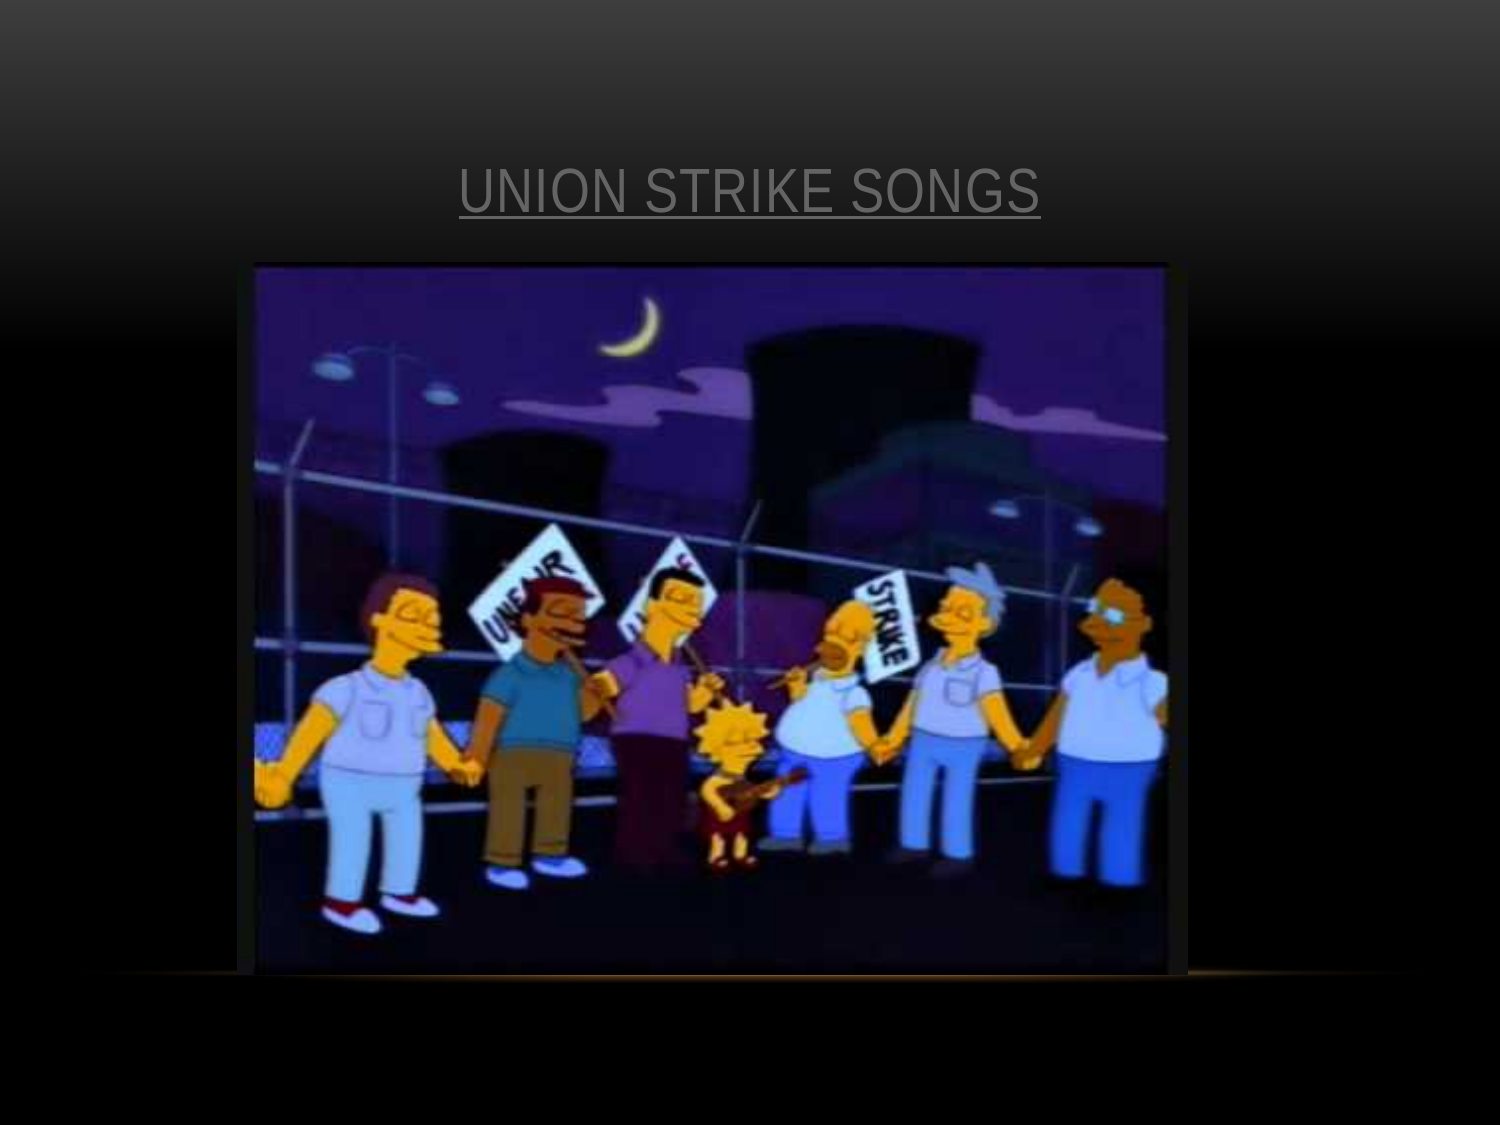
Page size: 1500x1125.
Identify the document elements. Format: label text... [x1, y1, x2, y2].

title Union Strike Songs [99, 45, 1400, 233]
picture [0, 0, 1500, 1125]
